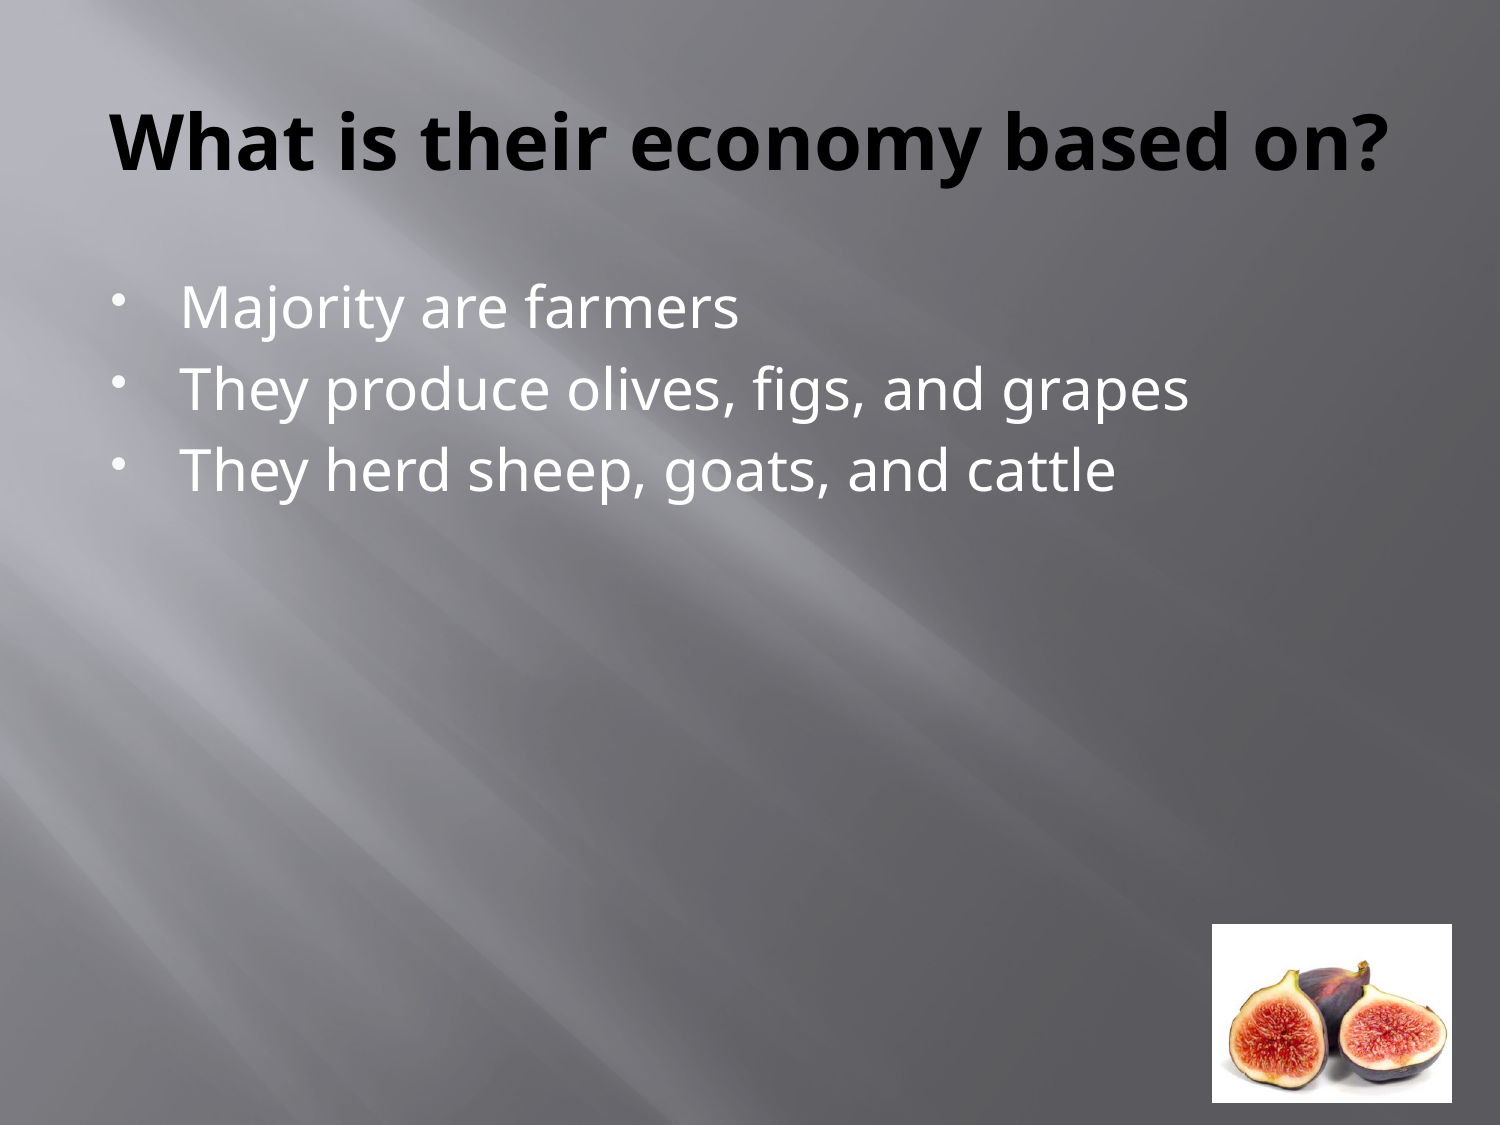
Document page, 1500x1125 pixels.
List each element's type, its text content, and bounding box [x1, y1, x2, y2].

list Majority are farmers They produce olives, figs, and grapes They herd sheep, goats, and cattle [75, 262, 1425, 1035]
title What is their economy based on? [75, 45, 1425, 233]
picture [1212, 924, 1452, 1104]
